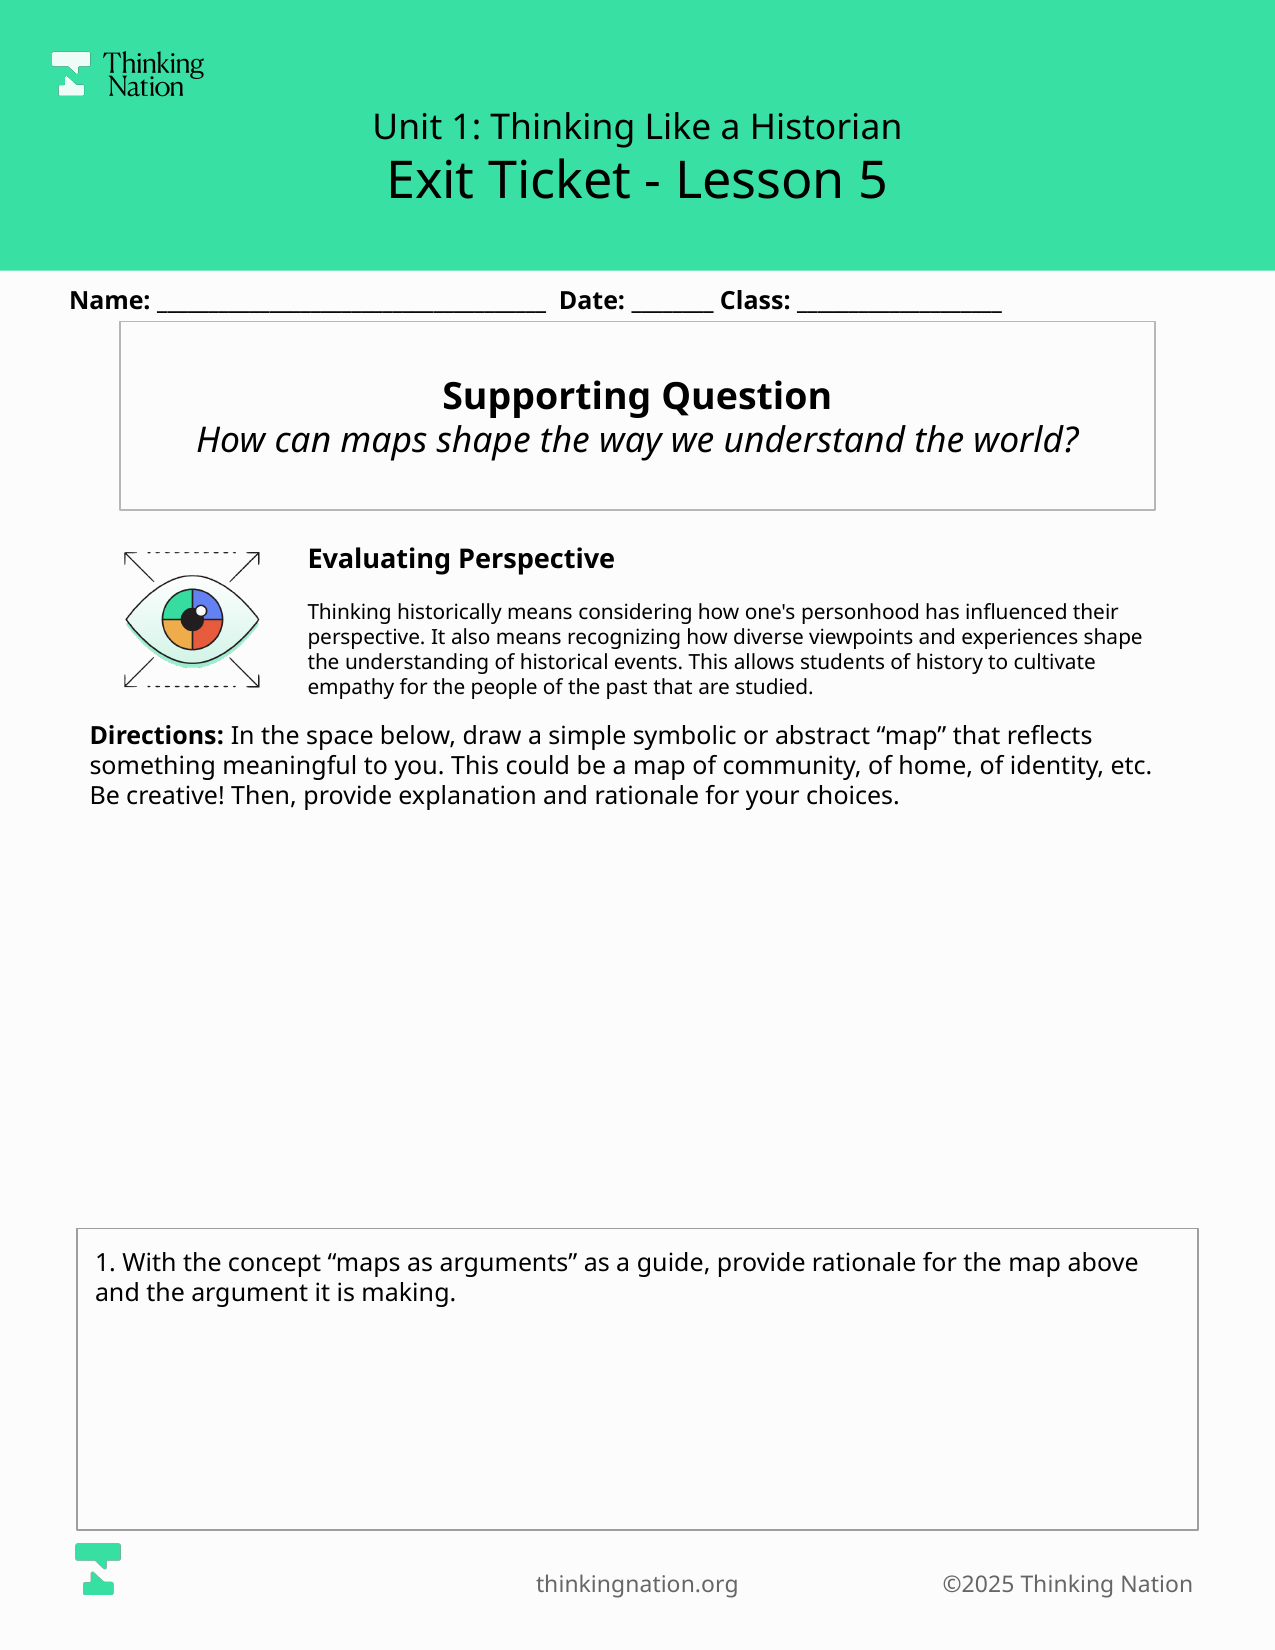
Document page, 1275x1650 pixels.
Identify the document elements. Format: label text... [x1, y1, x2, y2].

text_box thinkingnation.org [486, 1553, 789, 1605]
picture [93, 521, 289, 717]
text_box Name: ______________________________________ Date: ________ Class: ____________________ [54, 270, 1221, 330]
text_box Supporting Question How can maps shape the way we understand the world? [119, 330, 1156, 510]
text_box Unit 1: Thinking Like a Historian Exit Ticket - Lesson 5 [0, 0, 1275, 271]
picture [35, 37, 210, 110]
text_box Directions: In the space below, draw a simple symbolic or abstract “map” that reflects something meaningful to you. This could be a map of community, of home, of identity, etc. Be creative! Then, provide explanation and rationale for your choices. [74, 704, 1201, 825]
picture [62, 1533, 134, 1605]
text_box 1. With the concept “maps as arguments” as a guide, provide rationale for the map above and the argument it is making. [76, 1228, 1198, 1530]
text_box Evaluating Perspective Thinking historically means considering how one's personhood has influenced their perspective. It also means recognizing how diverse viewpoints and experiences shape the understanding of historical events. This allows students of history to cultivate empathy for the people of the past that are studied. [291, 522, 1181, 703]
text_box ©2025 Thinking Nation [907, 1553, 1210, 1605]
